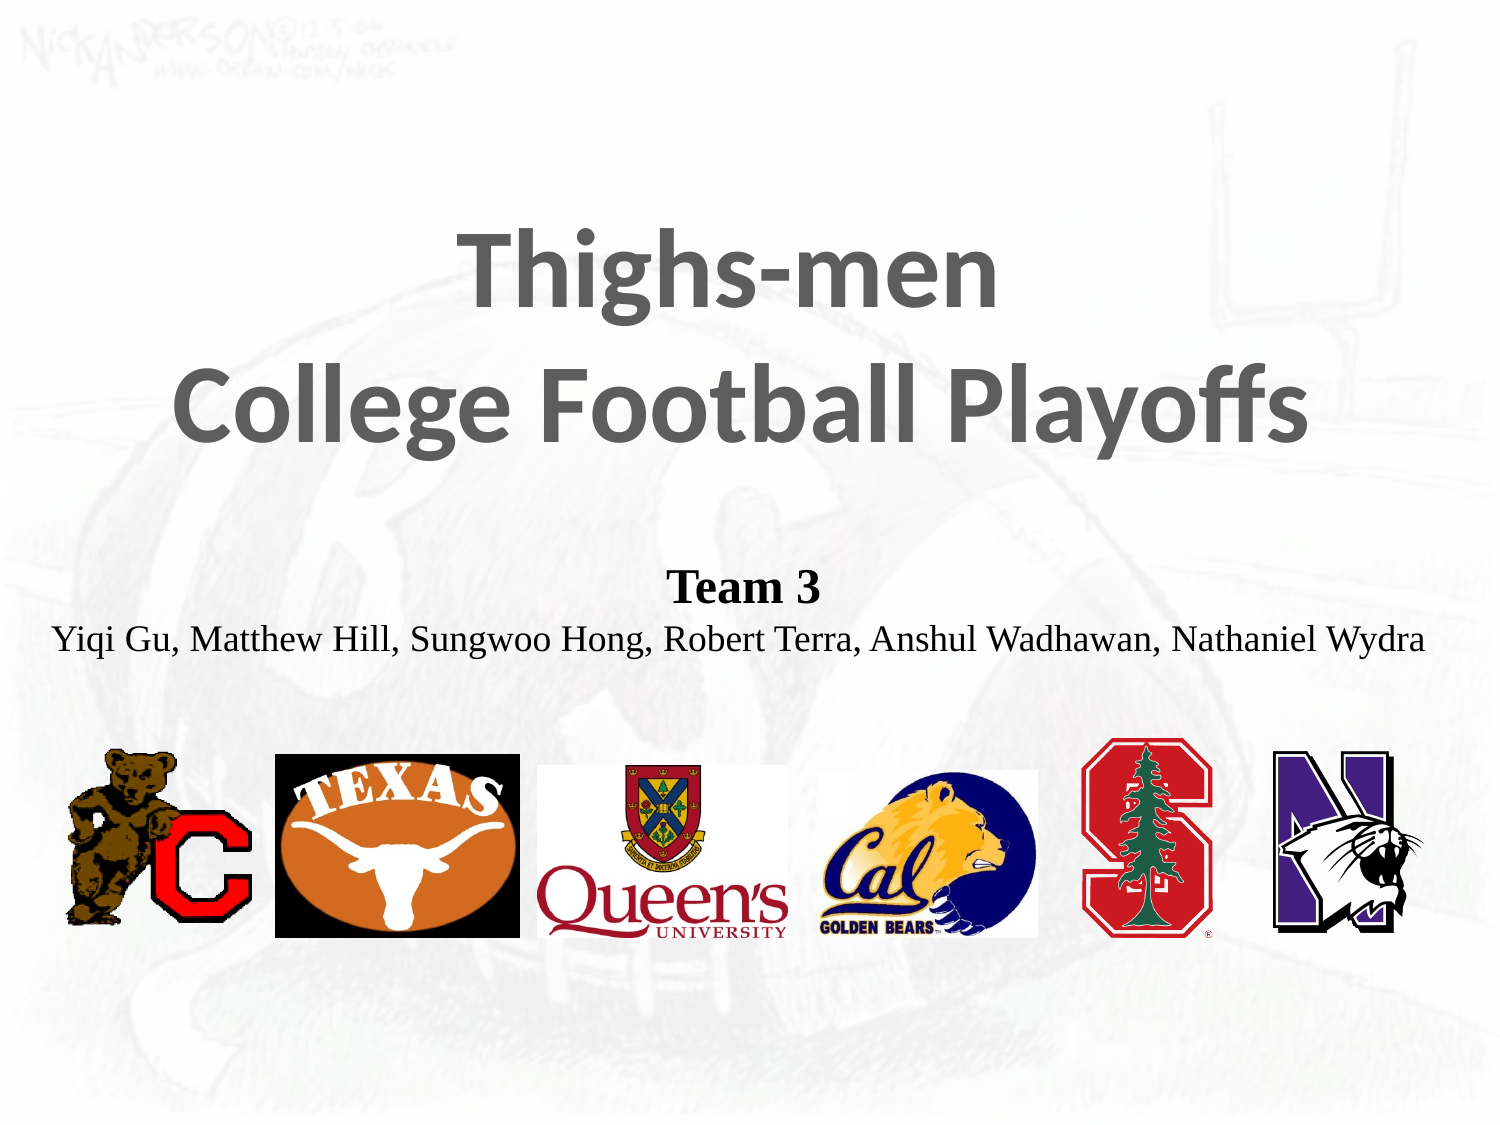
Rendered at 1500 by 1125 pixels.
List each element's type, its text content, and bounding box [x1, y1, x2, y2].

picture [816, 770, 1038, 938]
picture [54, 740, 263, 938]
picture [1272, 750, 1426, 934]
title Team 3 Yiqi Gu, Matthew Hill, Sungwoo Hong, Robert Terra, Anshul Wadhawan, Nathaniel Wydra [24, 537, 1463, 676]
picture [274, 753, 521, 939]
picture [537, 765, 788, 938]
picture [1081, 738, 1213, 939]
text_box Thighs-men College Football Playoffs [157, 187, 1327, 473]
